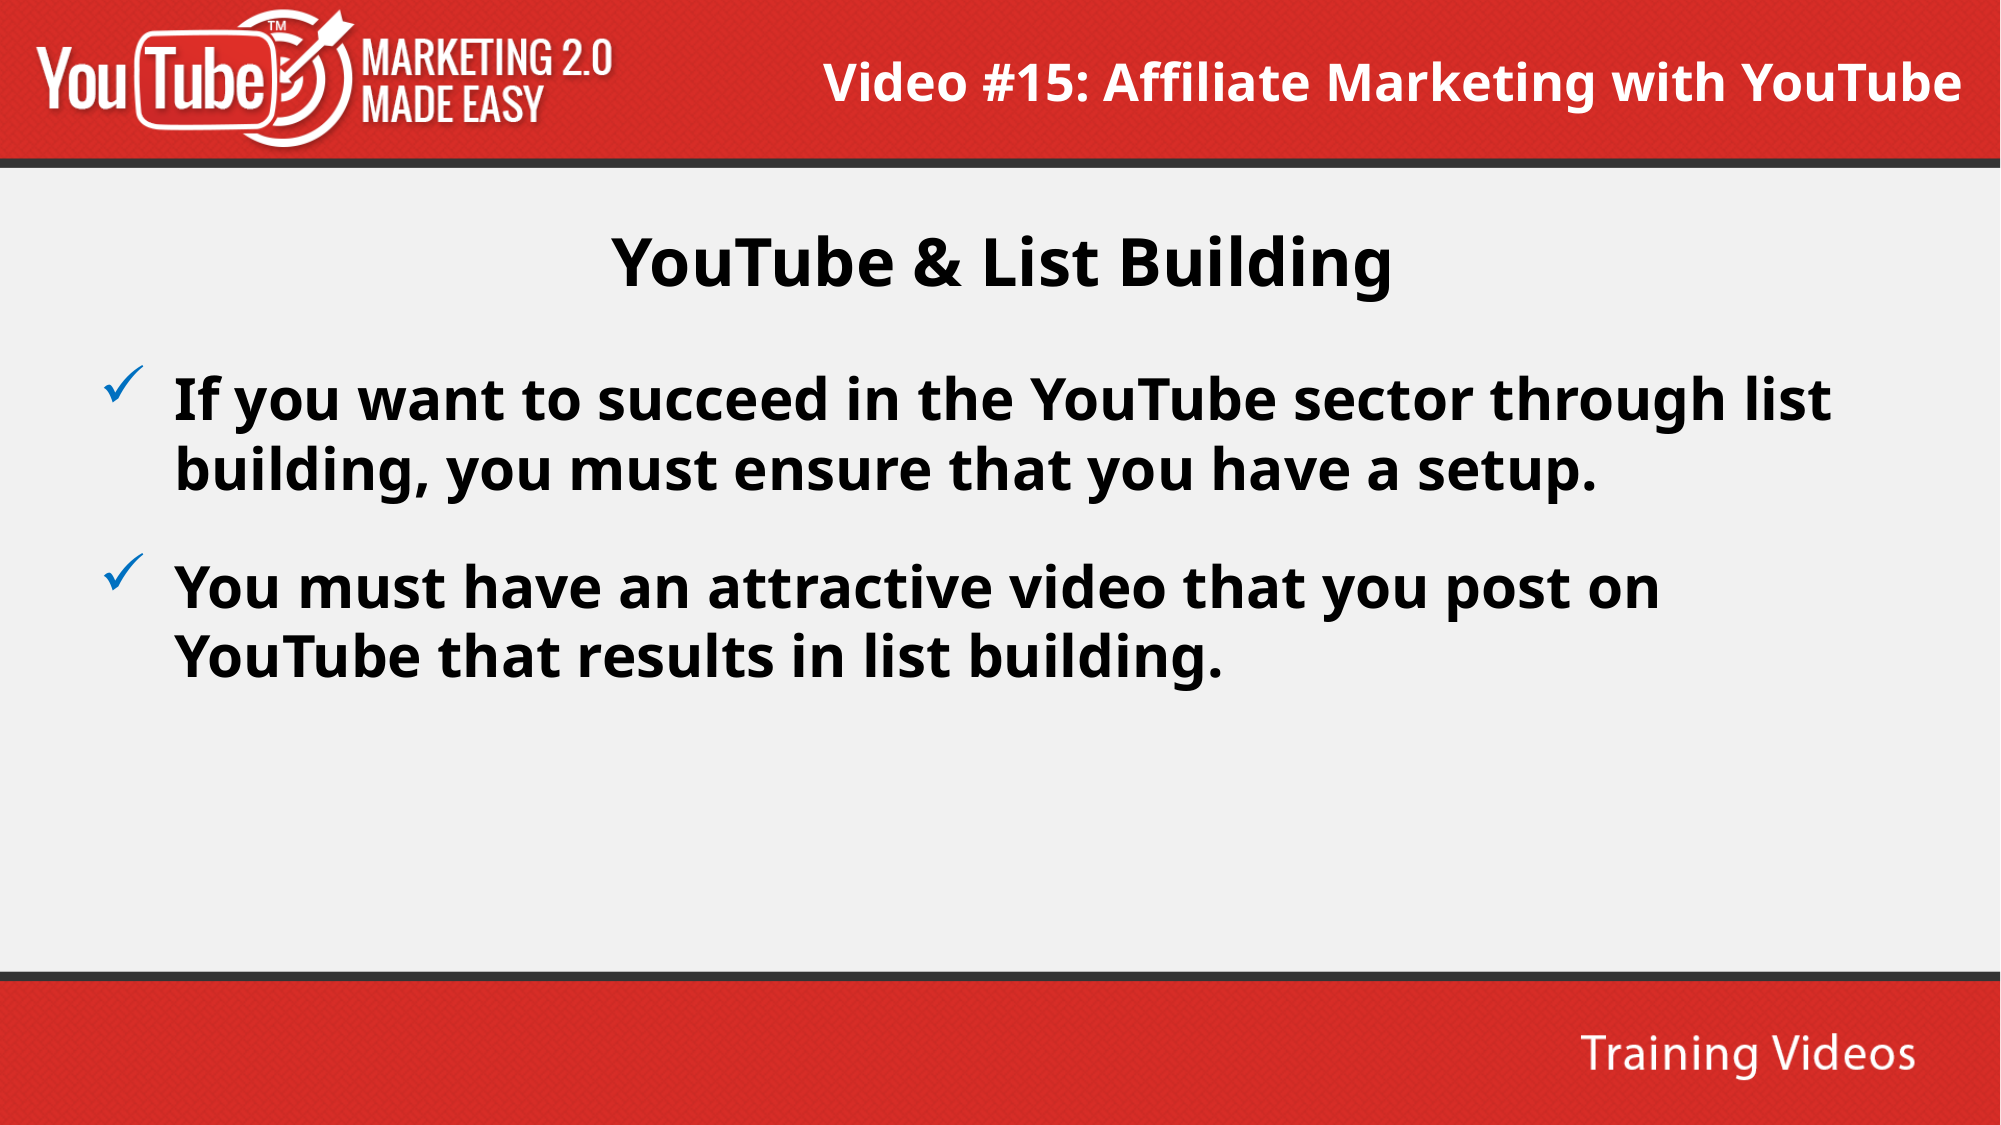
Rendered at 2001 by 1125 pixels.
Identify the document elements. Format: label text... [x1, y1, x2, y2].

text_box You must have an attractive video that you post on YouTube that results in list building. [84, 542, 1937, 697]
text_box If you want to succeed in the YouTube sector through list building, you must ensure that you have a setup. [84, 354, 1939, 510]
text_box YouTube & List Building [84, 212, 1922, 307]
picture [0, 0, 2001, 1125]
text_box Video #15: Affiliate Marketing with YouTube [725, 41, 1979, 119]
